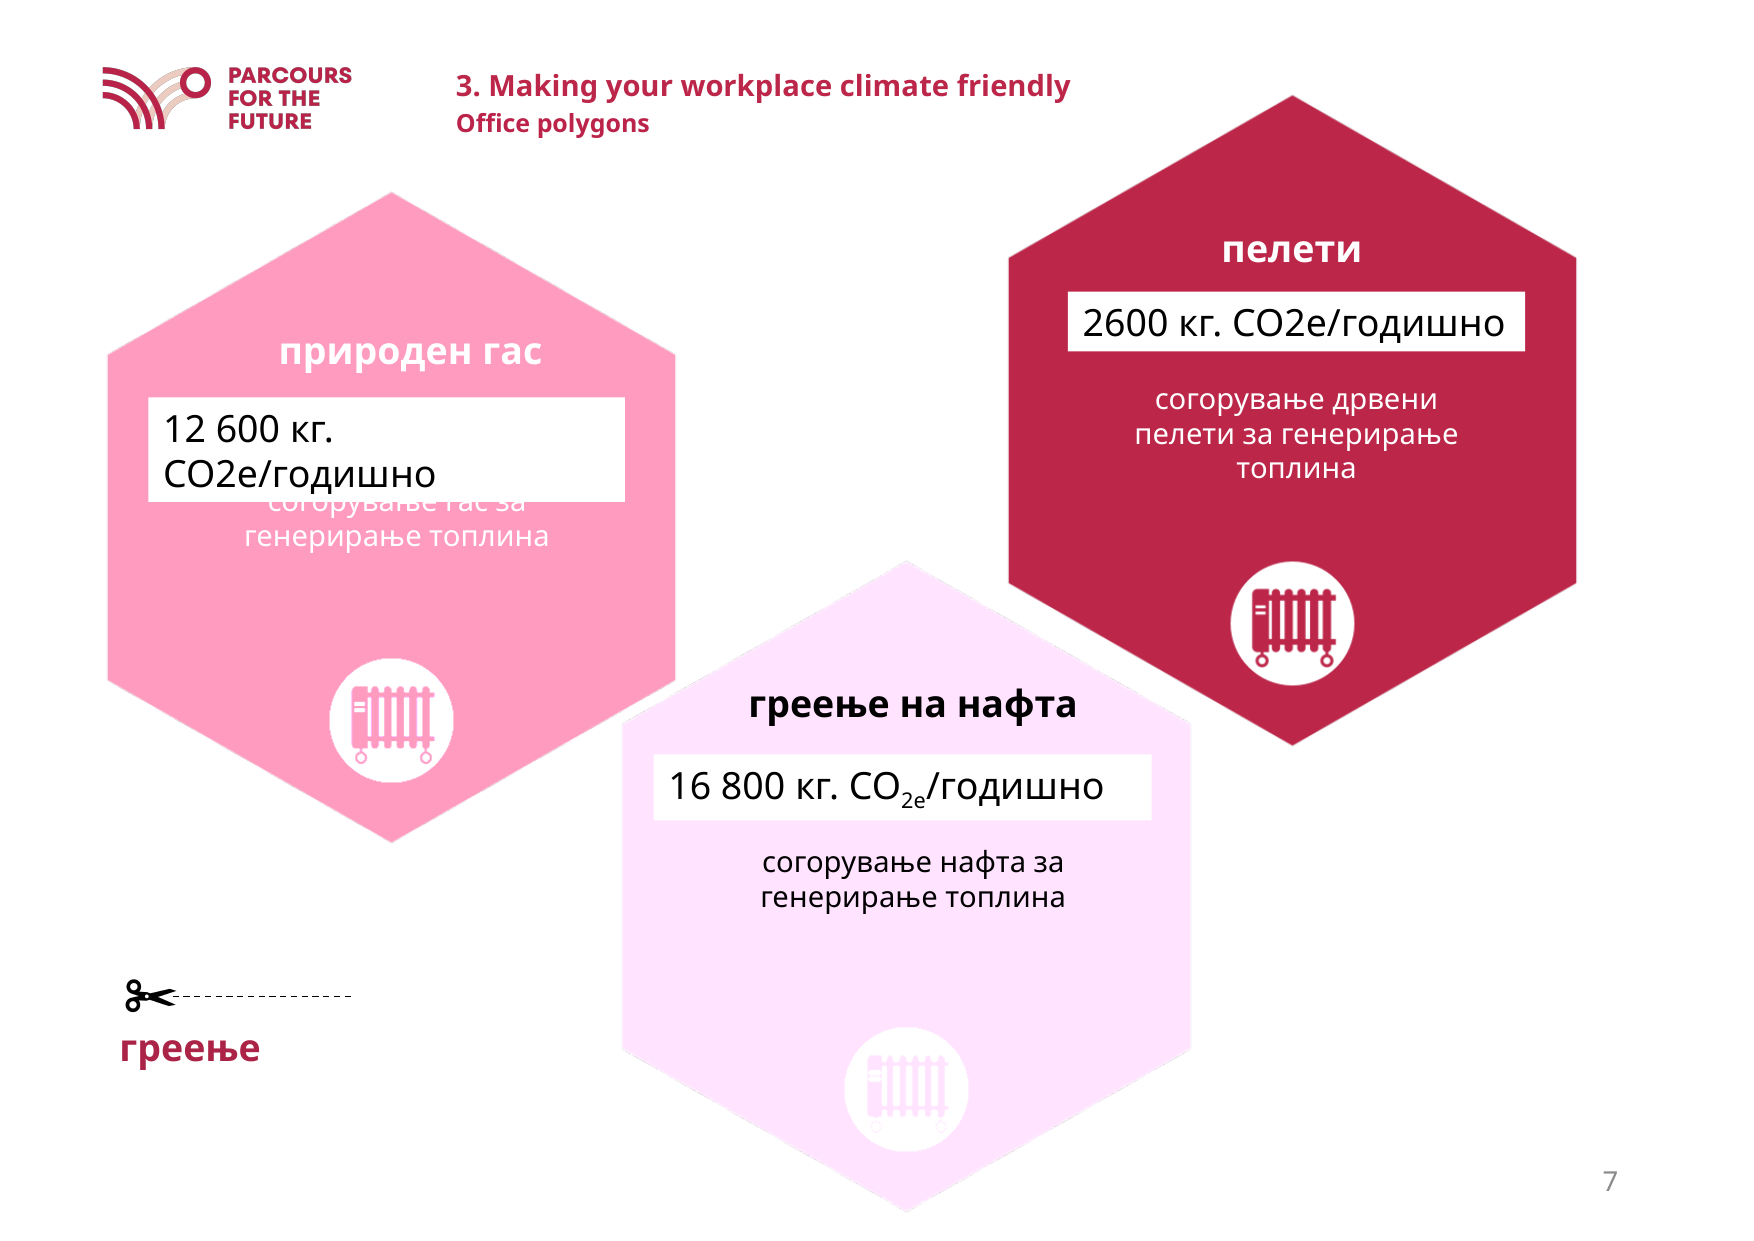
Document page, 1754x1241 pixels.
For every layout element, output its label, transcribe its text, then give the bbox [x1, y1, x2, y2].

text_box греење [104, 1016, 276, 1077]
picture [0, 14, 1698, 1241]
picture [108, 956, 189, 1037]
slide_number 7 [1312, 1149, 1634, 1216]
